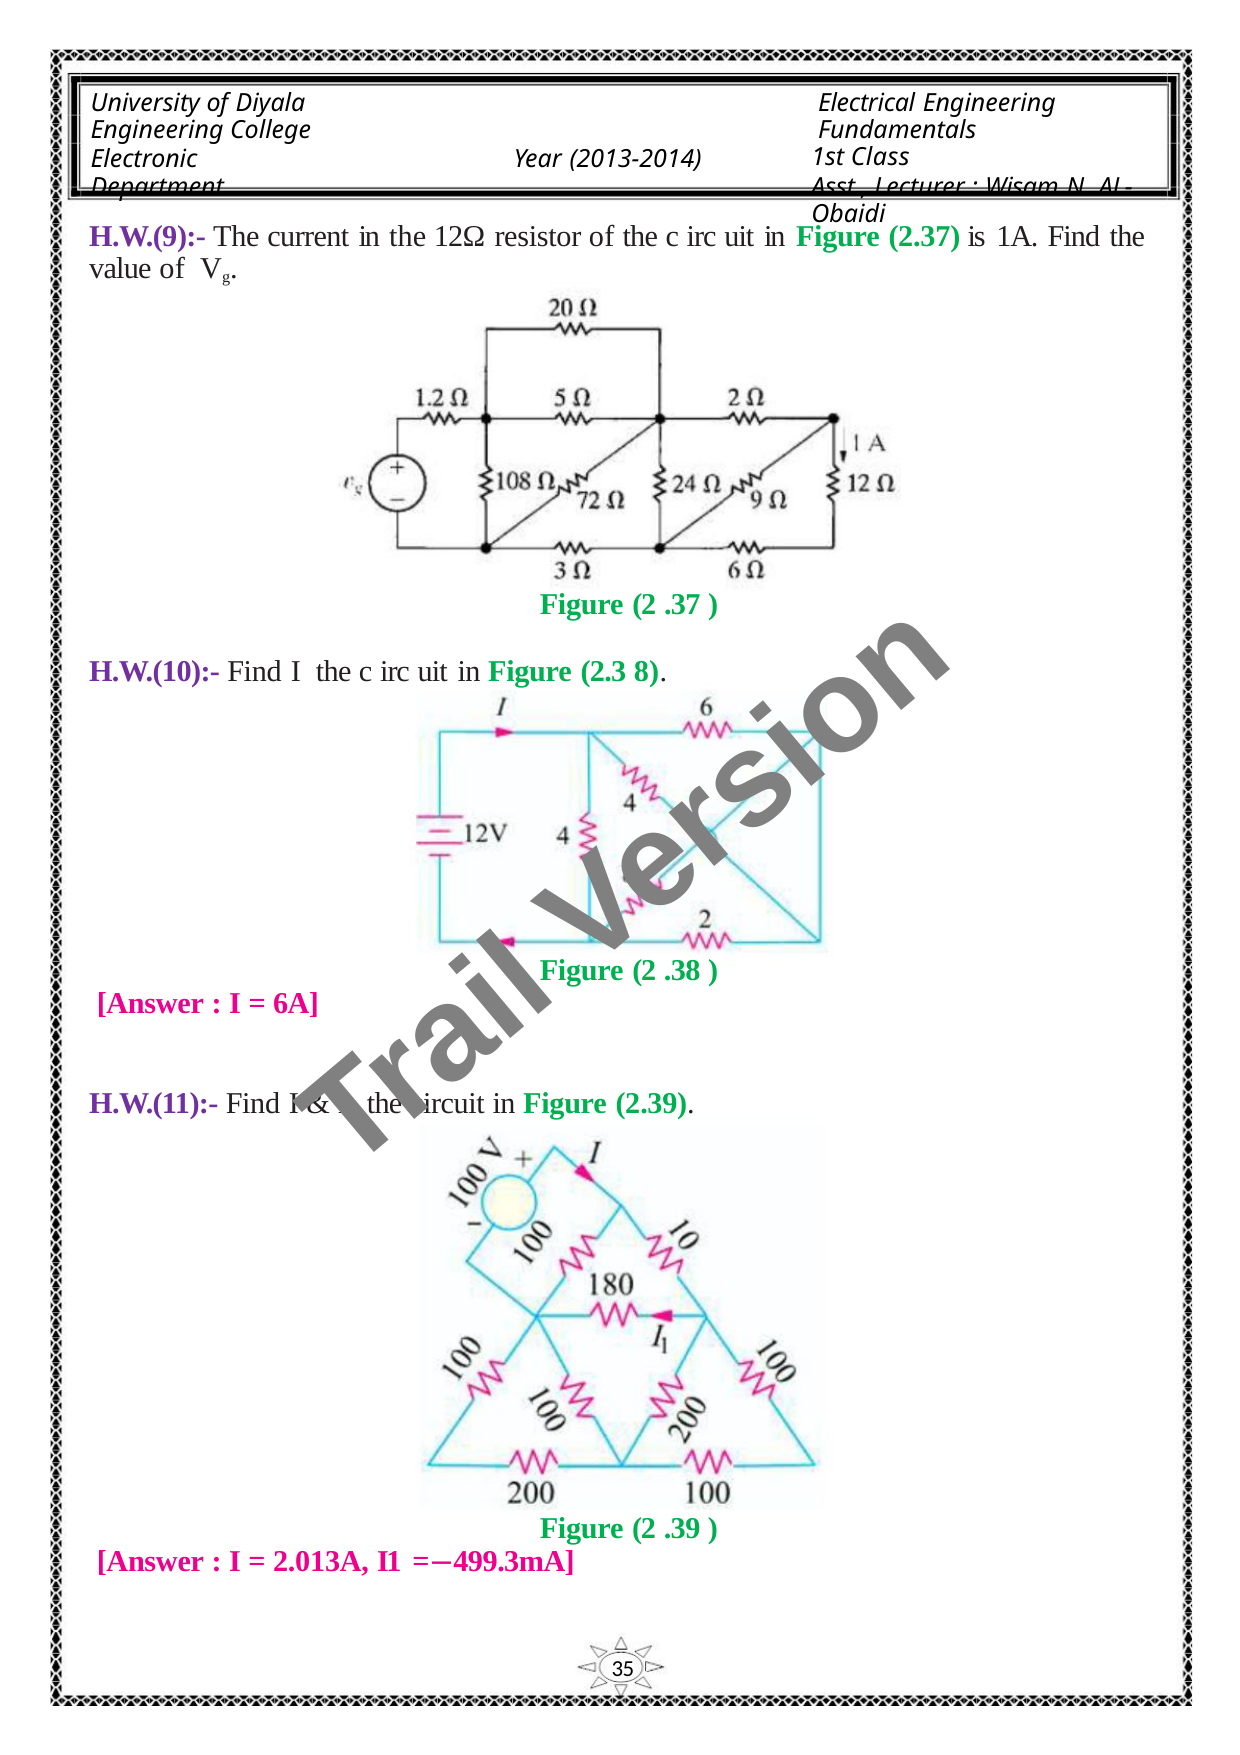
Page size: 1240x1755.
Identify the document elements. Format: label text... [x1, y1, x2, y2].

text_box H.W.(11):- Find I & I1 the circuit in Figure (2.39). [470, 1088, 789, 1121]
text_box H.W.(10):- Find I the c irc uit in Figure (2.3 8). [89, 654, 724, 688]
text_box H.W.(9):- The current in the 12Ω resistor of the c irc uit in Figure (2.37) is 1A. Find the value of Vg. [89, 220, 1240, 287]
text_box Figure (2 .37 ) [539, 587, 747, 621]
text_box [50, 49, 1193, 1706]
text_box University of Diyala Engineering College Electronic Department [90, 89, 332, 201]
text_box Trail Version [246, 543, 993, 1211]
text_box Figure (2 .39 ) [Answer : I = 2.013A, I1 =−499.3mA] [96, 1511, 792, 1578]
text_box Electrical Engineering Fundamentals 1st Class Asst., Lecturer : Wisam N. AL-Obaidi [811, 89, 1204, 220]
text_box Figure (2 .38 ) [629, 953, 747, 987]
text_box Year (2013-2014) [513, 145, 705, 173]
text_box 35 [611, 1652, 670, 1681]
text_box [Answer : I = 6A] [96, 986, 349, 1020]
text_box H.W.(11):- Find I & I1 the circuit in Figure (2.39). [89, 1088, 284, 1121]
